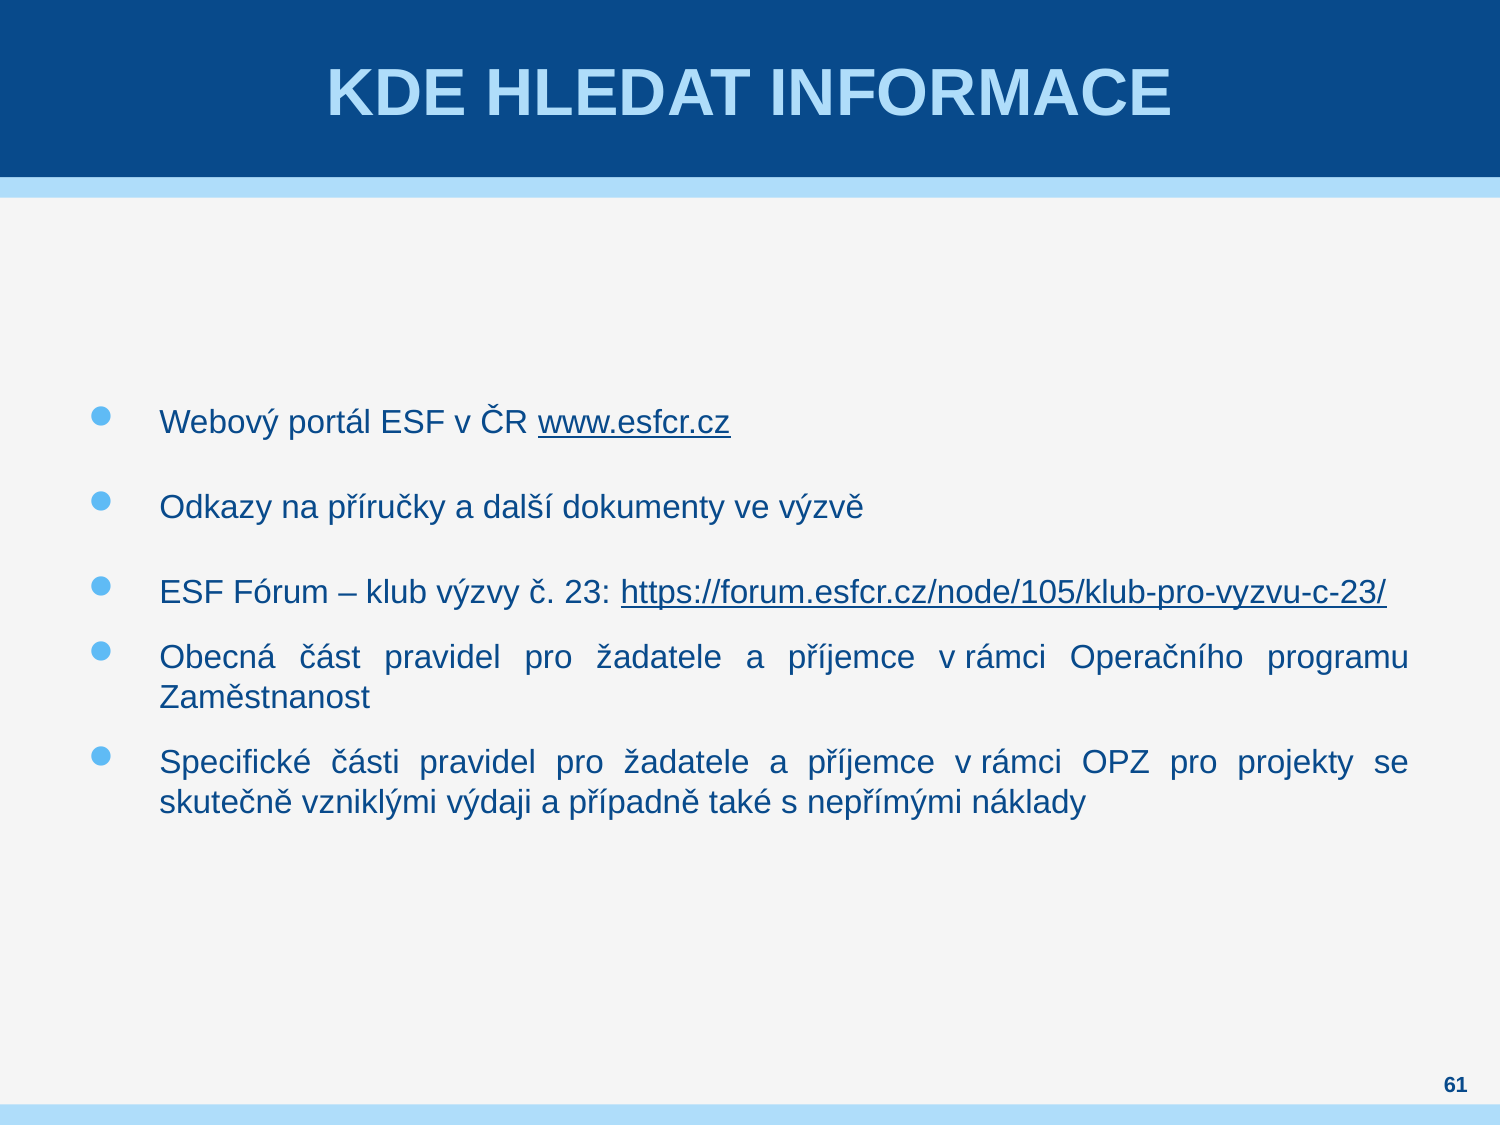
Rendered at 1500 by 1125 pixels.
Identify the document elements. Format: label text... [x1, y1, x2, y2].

list Webový portál ESF v ČR www.esfcr.cz Odkazy na příručky a další dokumenty ve výzvě ESF Fórum – klub výzvy č. 23: https://forum.esfcr.cz/node/105/klub-pro-vyzvu-c-23/ Obecná část pravidel pro žadatele a příjemce v rámci Operačního programu Zaměstnanost Specifické části pravidel pro žadatele a příjemce v rámci OPZ pro projekty se skutečně vzniklými výdaji a případně také s nepřímými náklady [88, 295, 1412, 1004]
title Kde hledat informace [59, 0, 1441, 178]
slide_number 61 [1417, 1068, 1495, 1099]
